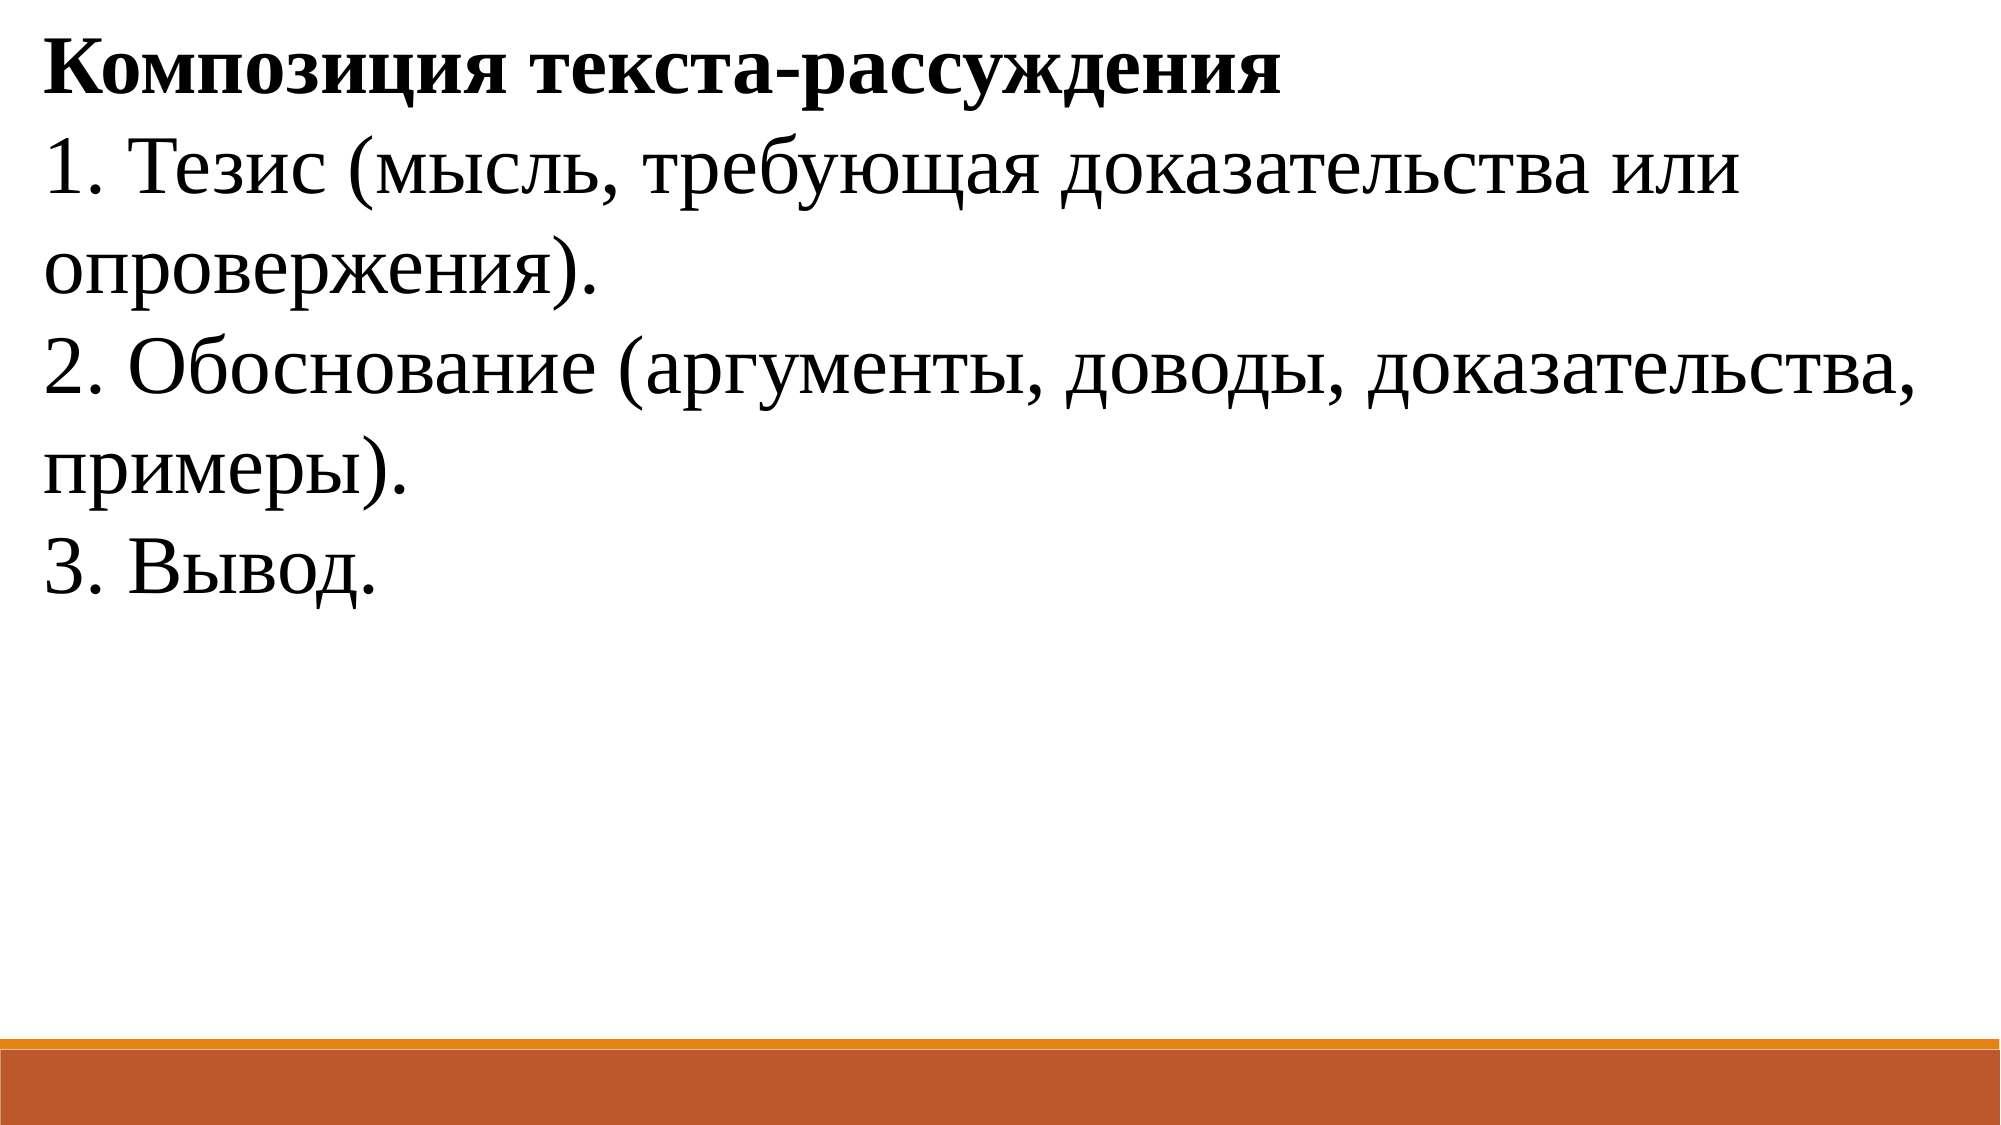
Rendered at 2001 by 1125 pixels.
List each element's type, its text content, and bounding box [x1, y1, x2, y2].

text_box Композиция текста-рассуждения 1. Тезис (мысль, требующая доказательства или опровержения). 2. Обоснование (аргументы, доводы, доказательства, примеры). 3. Вывод. [29, 3, 2000, 618]
